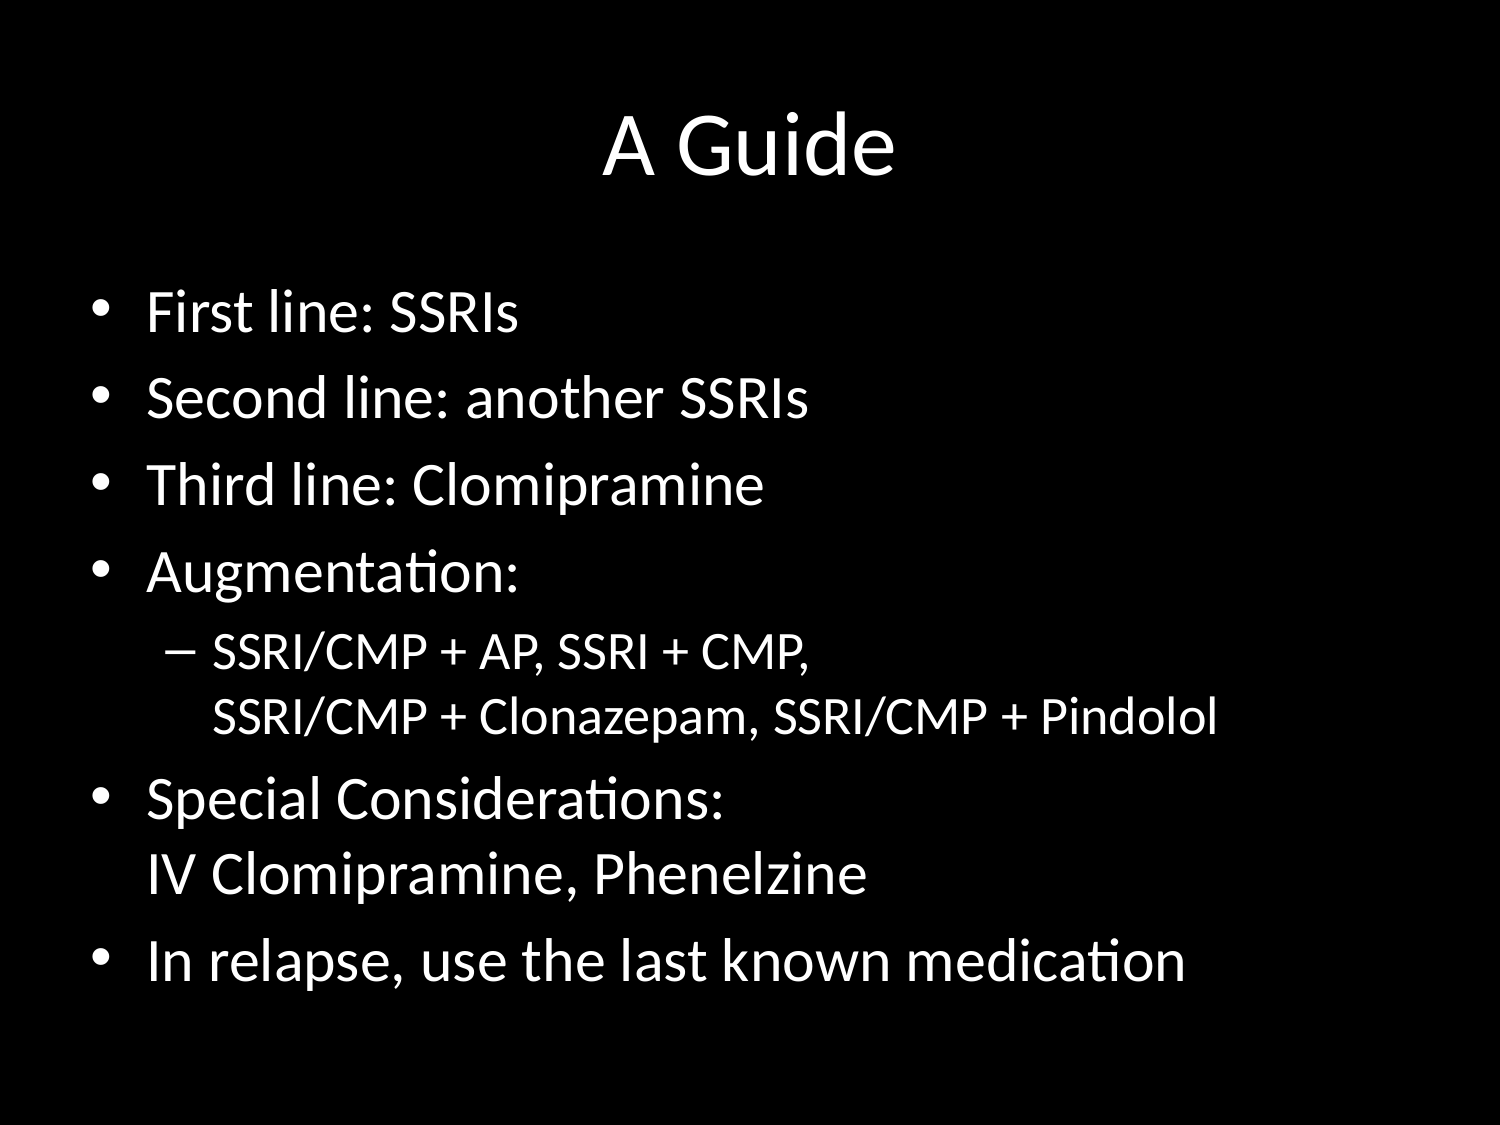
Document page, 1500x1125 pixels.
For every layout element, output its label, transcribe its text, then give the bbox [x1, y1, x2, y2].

list First line: SSRIs Second line: another SSRIs Third line: Clomipramine Augmentation: SSRI/CMP + AP, SSRI + CMP, SSRI/CMP + Clonazepam, SSRI/CMP + Pindolol Special Considerations: IV Clomipramine, Phenelzine In relapse, use the last known medication [75, 262, 1425, 1005]
title A Guide [75, 45, 1425, 233]
